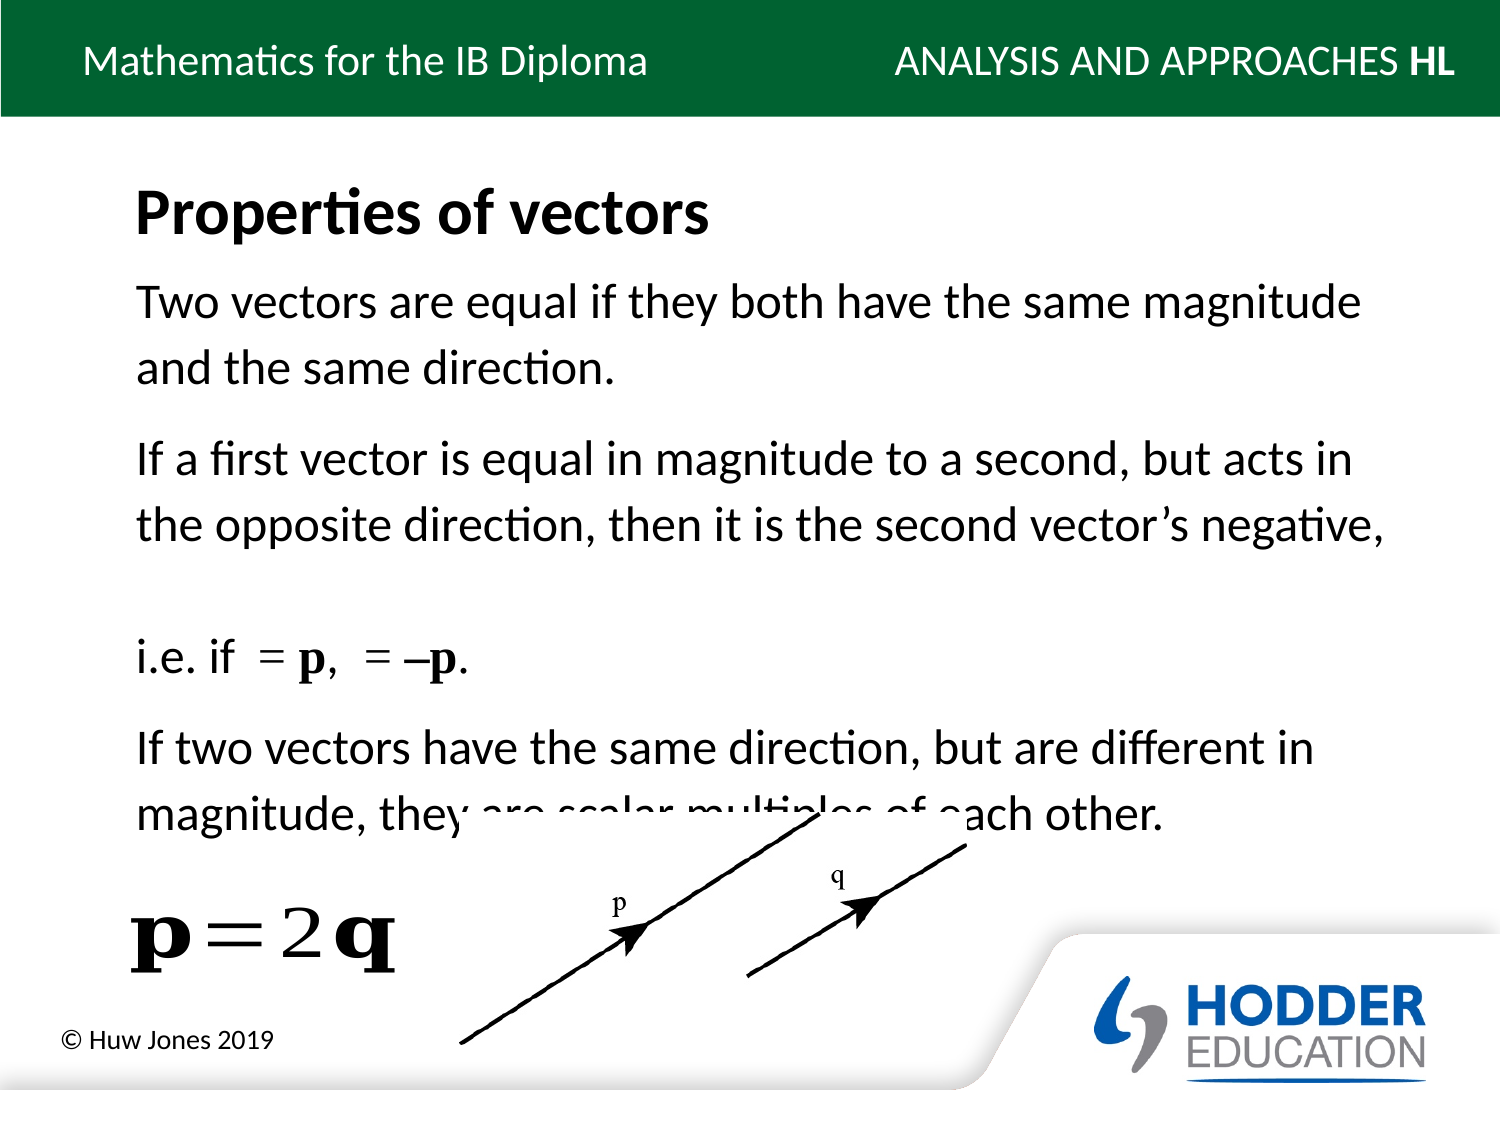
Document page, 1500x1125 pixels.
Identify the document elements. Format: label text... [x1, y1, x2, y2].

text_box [0, 898, 1500, 1125]
text_box Properties of vectors [135, 168, 1094, 249]
text_box Mathematics for the IB Diploma ANALYSIS AND APPROACHES HL [0, 0, 1500, 118]
picture [459, 812, 967, 1045]
